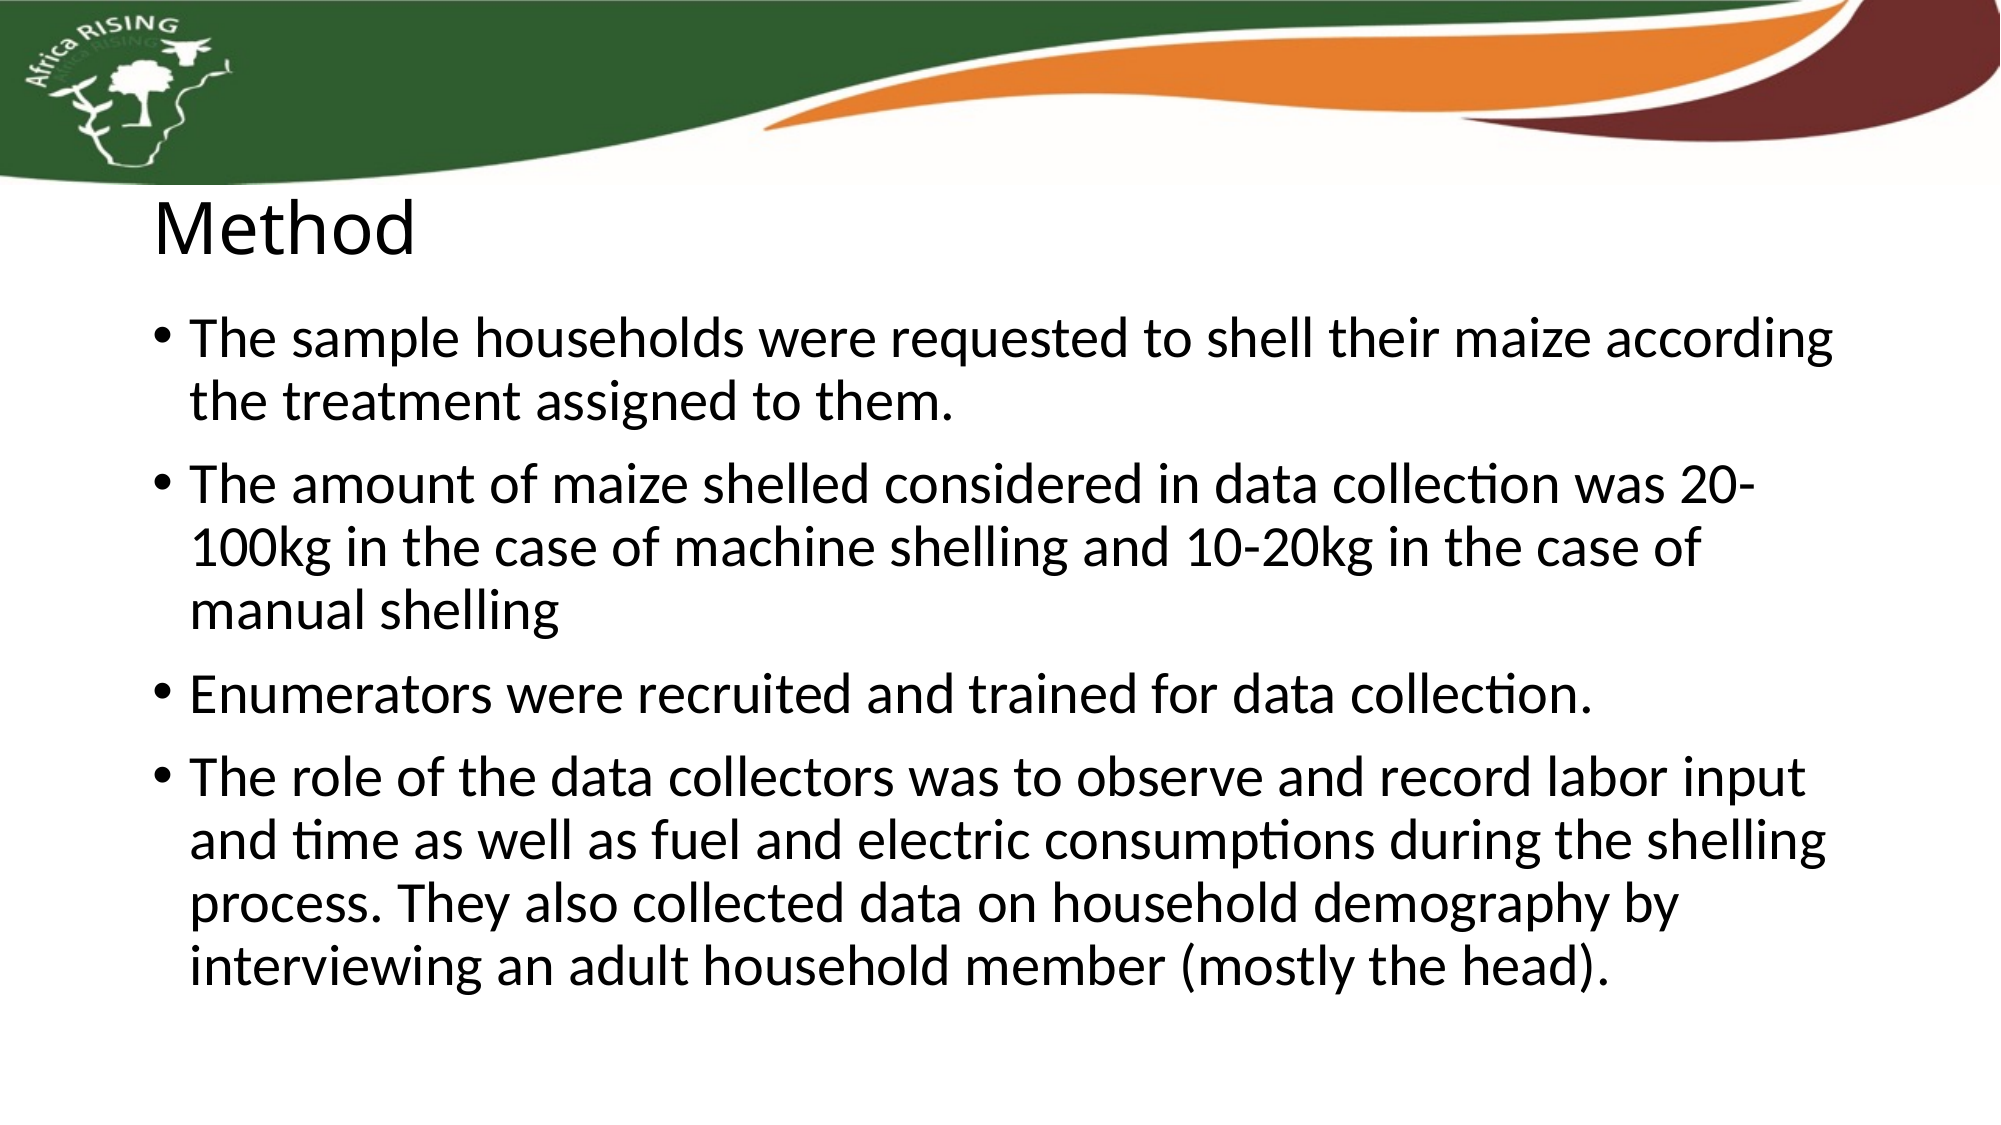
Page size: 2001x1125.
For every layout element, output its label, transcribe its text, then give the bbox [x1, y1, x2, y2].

picture [0, 0, 2000, 185]
title Method [137, 185, 1863, 278]
list The sample households were requested to shell their maize according the treatment assigned to them. The amount of maize shelled considered in data collection was 20-100kg in the case of machine shelling and 10-20kg in the case of manual shelling Enumerators were recruited and trained for data collection. The role of the data collectors was to observe and record labor input and time as well as fuel and electric consumptions during the shelling process. They also collected data on household demography by interviewing an adult household member (mostly the head). [137, 299, 1863, 1014]
